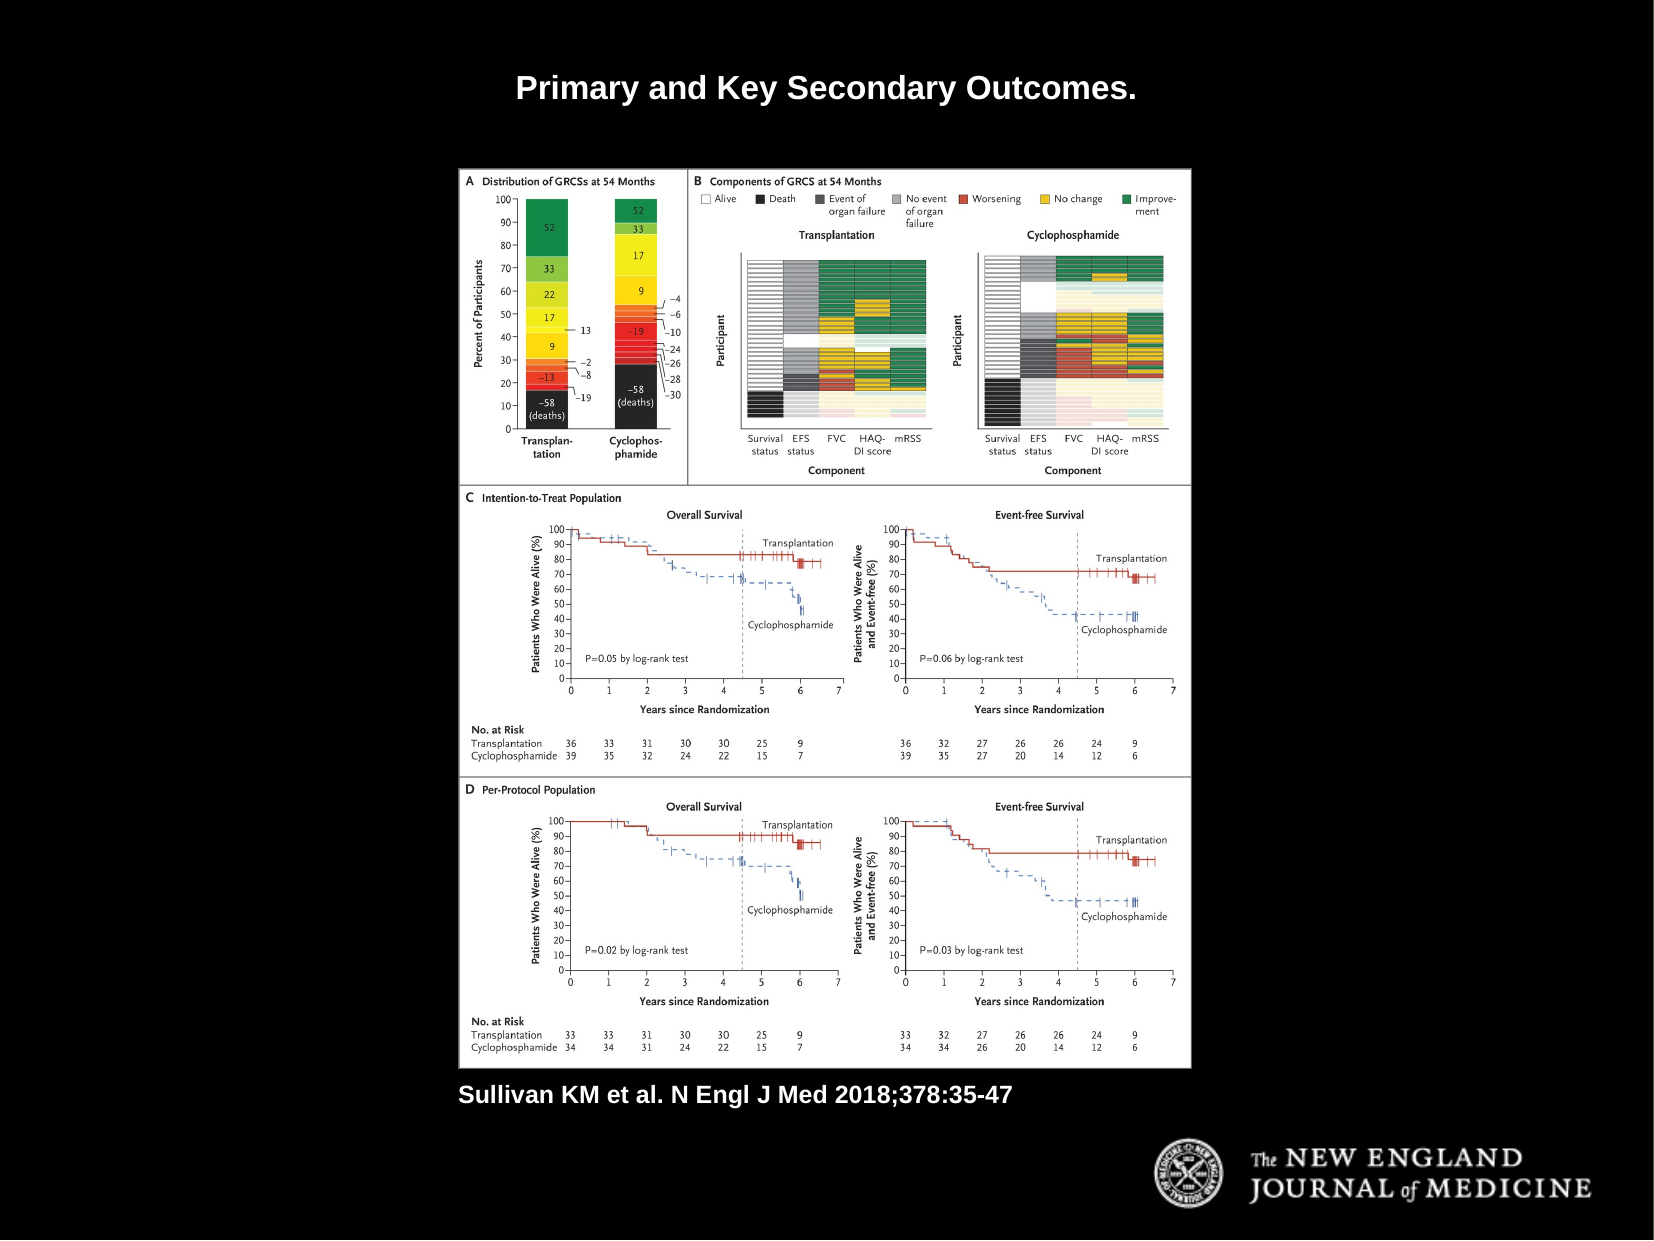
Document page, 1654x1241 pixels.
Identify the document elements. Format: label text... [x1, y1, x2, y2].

text_box Primary and Key Secondary Outcomes. [58, 69, 1596, 108]
text_box Sullivan KM et al. N Engl J Med 2018;378:35-47 [458, 1079, 1192, 1109]
picture [1141, 1133, 1606, 1213]
picture [457, 168, 1193, 1069]
